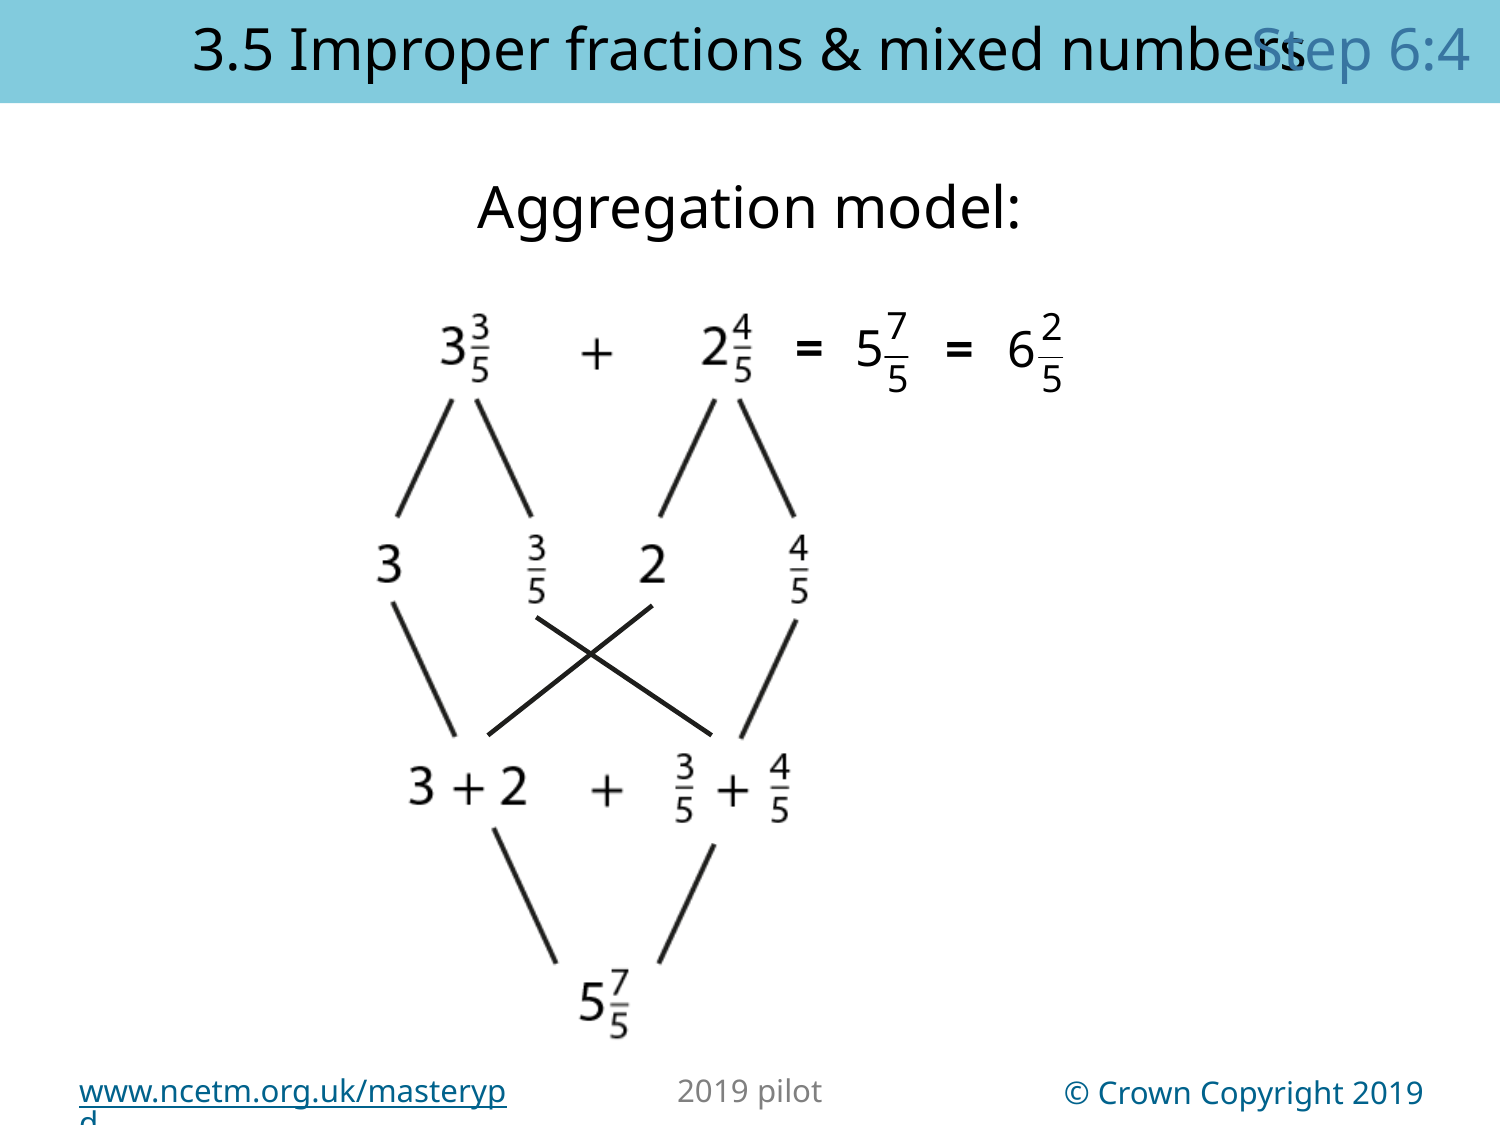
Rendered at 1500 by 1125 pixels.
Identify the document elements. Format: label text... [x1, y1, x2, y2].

text_box Aggregation model: [342, 162, 1158, 248]
picture [353, 285, 844, 1055]
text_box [794, 305, 914, 398]
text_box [487, 605, 653, 736]
list Step 6:4 [0, 0, 1500, 104]
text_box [944, 306, 1068, 399]
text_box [536, 617, 712, 736]
picture [585, 744, 632, 844]
